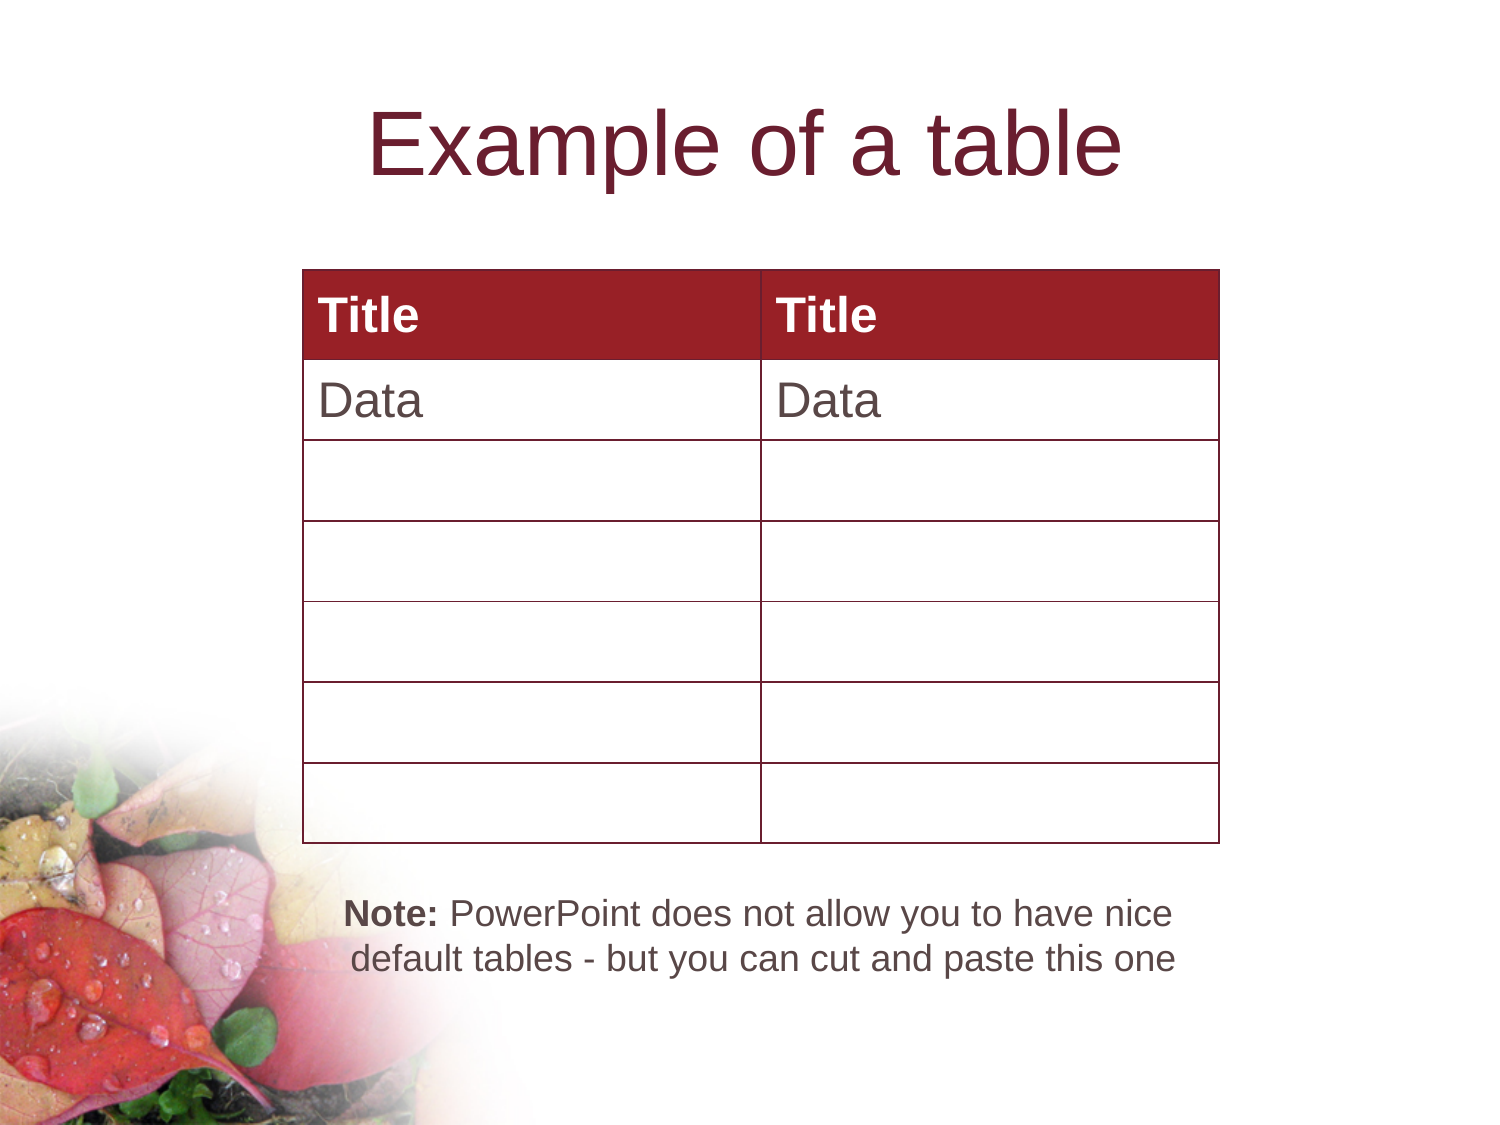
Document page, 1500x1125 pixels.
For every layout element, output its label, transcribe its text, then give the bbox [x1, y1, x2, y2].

table_cell [304, 602, 760, 681]
table_cell [762, 602, 1218, 681]
table_cell [762, 764, 1218, 842]
text_box Note: PowerPoint does not allow you to have nice default tables - but you can cut and paste this one [159, 881, 1369, 986]
table_cell [304, 683, 760, 762]
table_cell [304, 764, 760, 842]
table_cell [762, 683, 1218, 762]
table_cell [762, 522, 1218, 601]
picture [0, 107, 1360, 1125]
table_header Title [762, 271, 1218, 359]
table_cell [304, 441, 760, 520]
table_cell Data [762, 360, 1218, 439]
table_cell [762, 441, 1218, 520]
table_cell [304, 522, 760, 601]
table_cell Data [304, 360, 760, 439]
table_header Title [304, 271, 760, 359]
title Example of a table [75, 45, 1418, 233]
